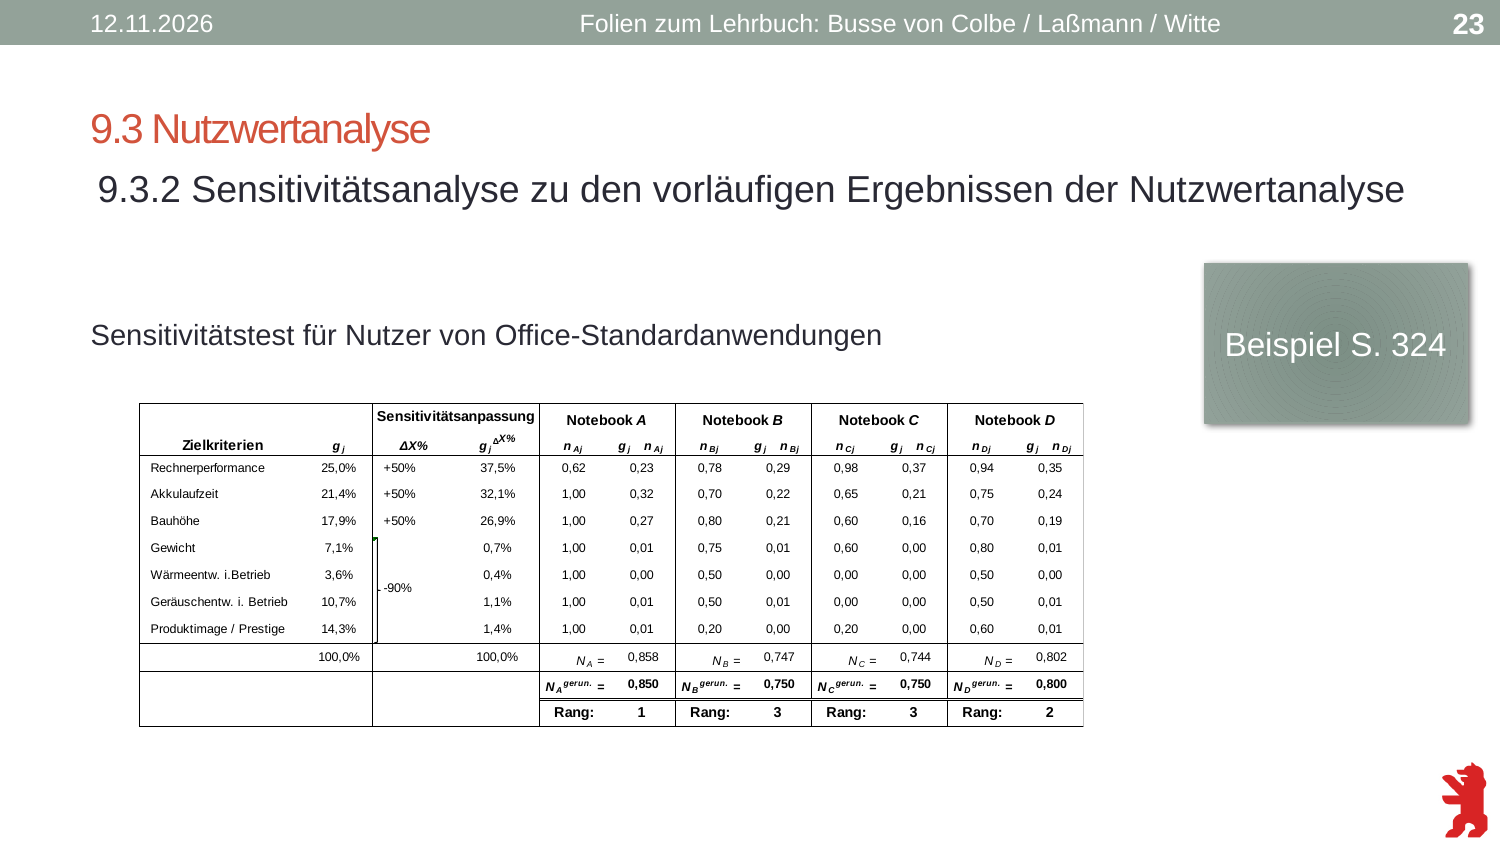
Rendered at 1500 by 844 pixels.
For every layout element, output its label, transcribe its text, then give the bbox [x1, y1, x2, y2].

text_box 9.3.2 Sensitivitätsanalyse zu den vorläufigen Ergebnissen der Nutzwertanalyse [82, 157, 1421, 217]
slide_number 23 [1325, 2, 1500, 43]
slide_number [75, 2, 550, 43]
text_box Beispiel S. 324 [1204, 263, 1468, 424]
picture [1434, 760, 1500, 844]
footer Folien zum Lehrbuch: Busse von Colbe / Laßmann / Witte [562, 2, 1238, 43]
text_box Sensitivitätstest für Nutzer von Office-Standardanwendungen [75, 309, 899, 359]
title 9.3 Nutzwertanalyse [75, 65, 1500, 188]
picture [138, 403, 1085, 728]
